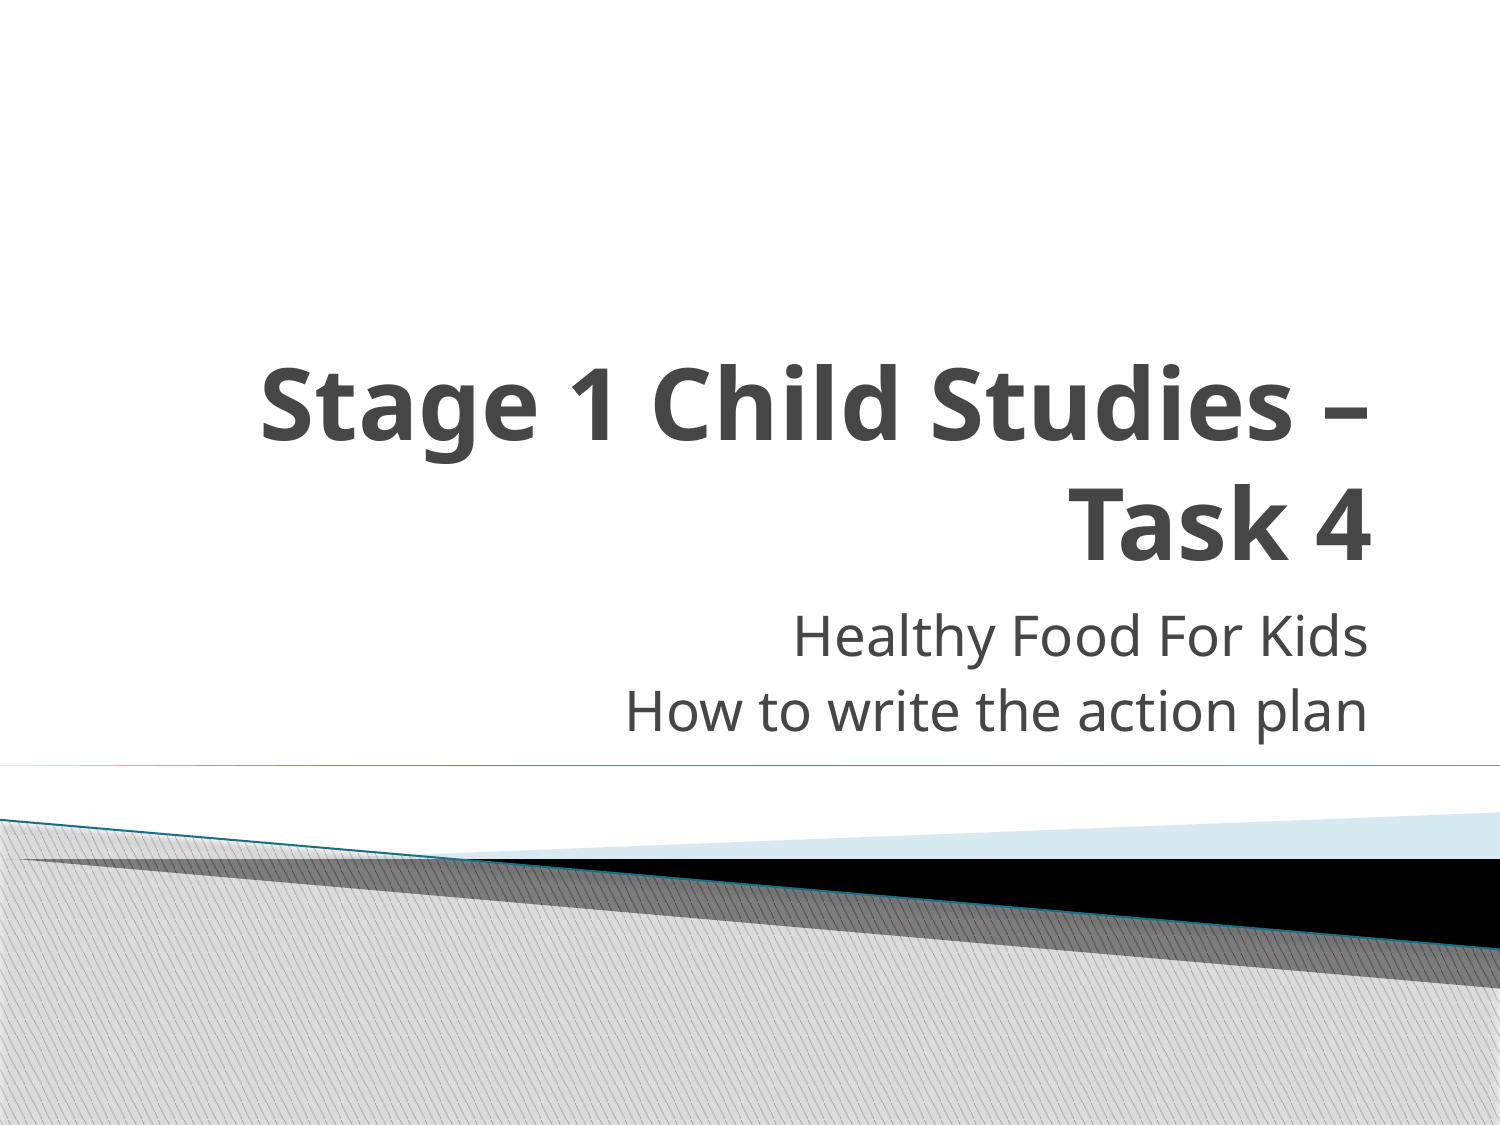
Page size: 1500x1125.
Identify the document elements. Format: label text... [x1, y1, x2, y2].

picture [5, 859, 1500, 989]
title Stage 1 Child Studies – Task 4 [112, 287, 1388, 588]
subtitle Healthy Food For Kids How to write the action plan [112, 592, 1388, 790]
